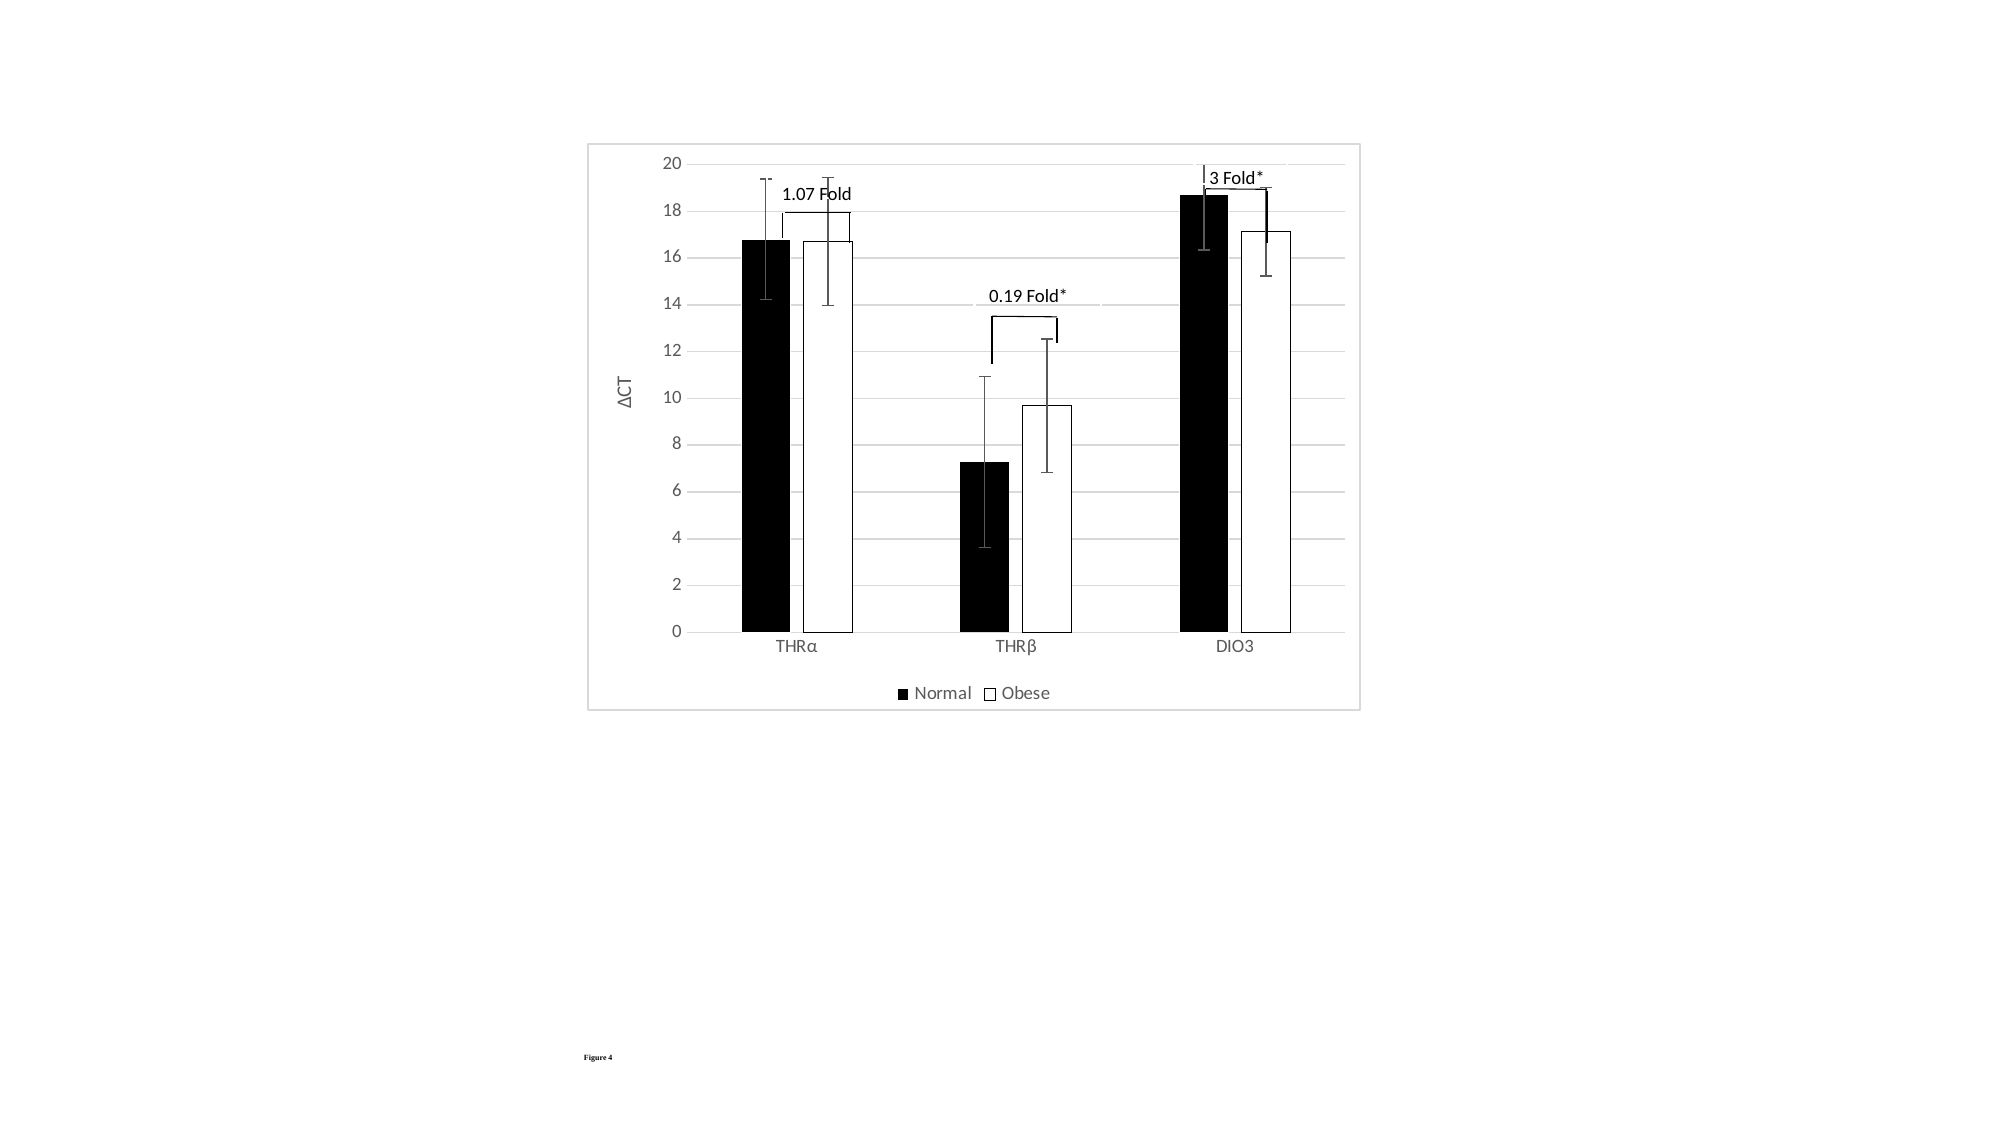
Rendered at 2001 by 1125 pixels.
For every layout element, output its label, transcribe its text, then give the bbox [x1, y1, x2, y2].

title Figure 4 [568, 1033, 1535, 1125]
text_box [586, 142, 1361, 711]
